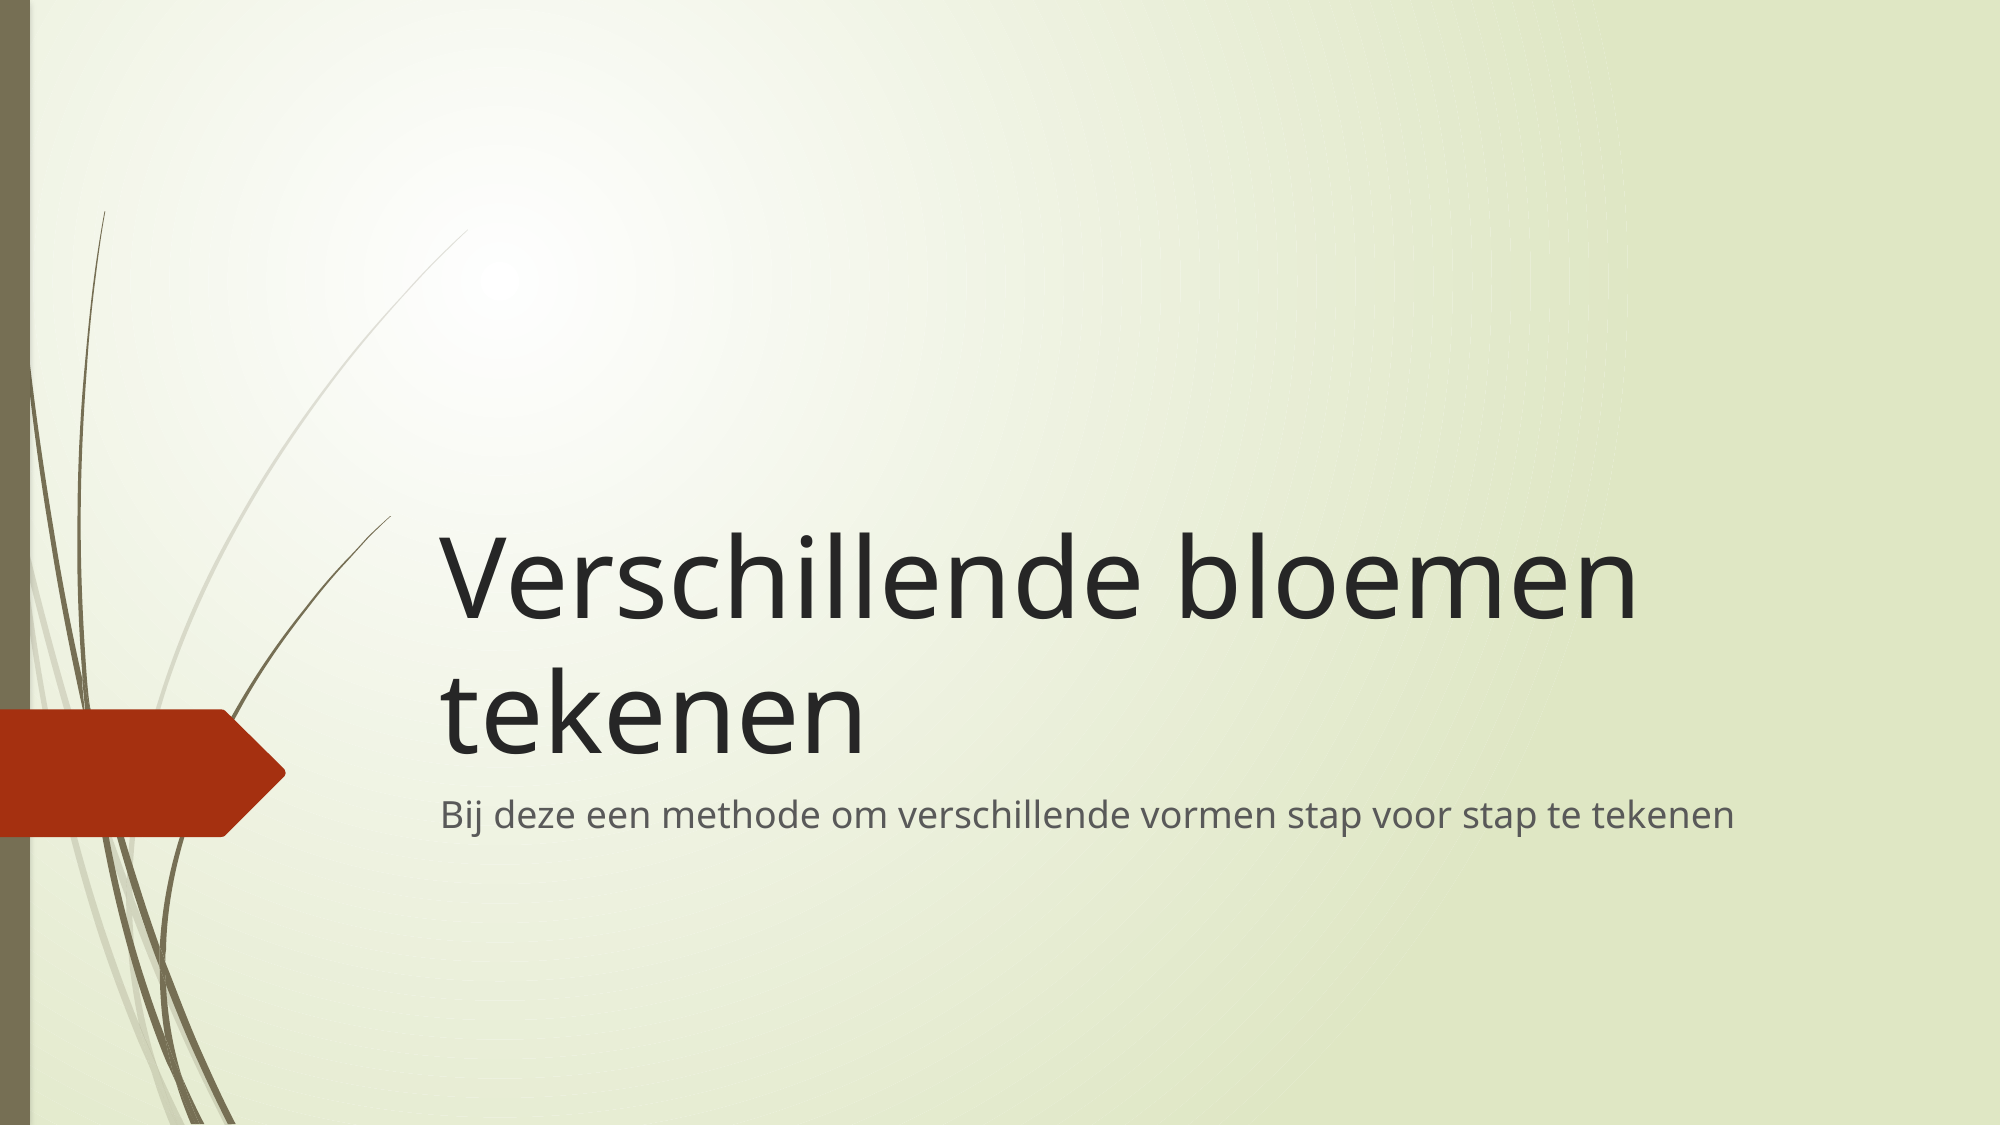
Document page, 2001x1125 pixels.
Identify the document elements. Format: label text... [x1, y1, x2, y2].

title Verschillende bloemen tekenen [424, 412, 1888, 783]
subtitle Bij deze een methode om verschillende vormen stap voor stap te tekenen [424, 783, 1888, 969]
